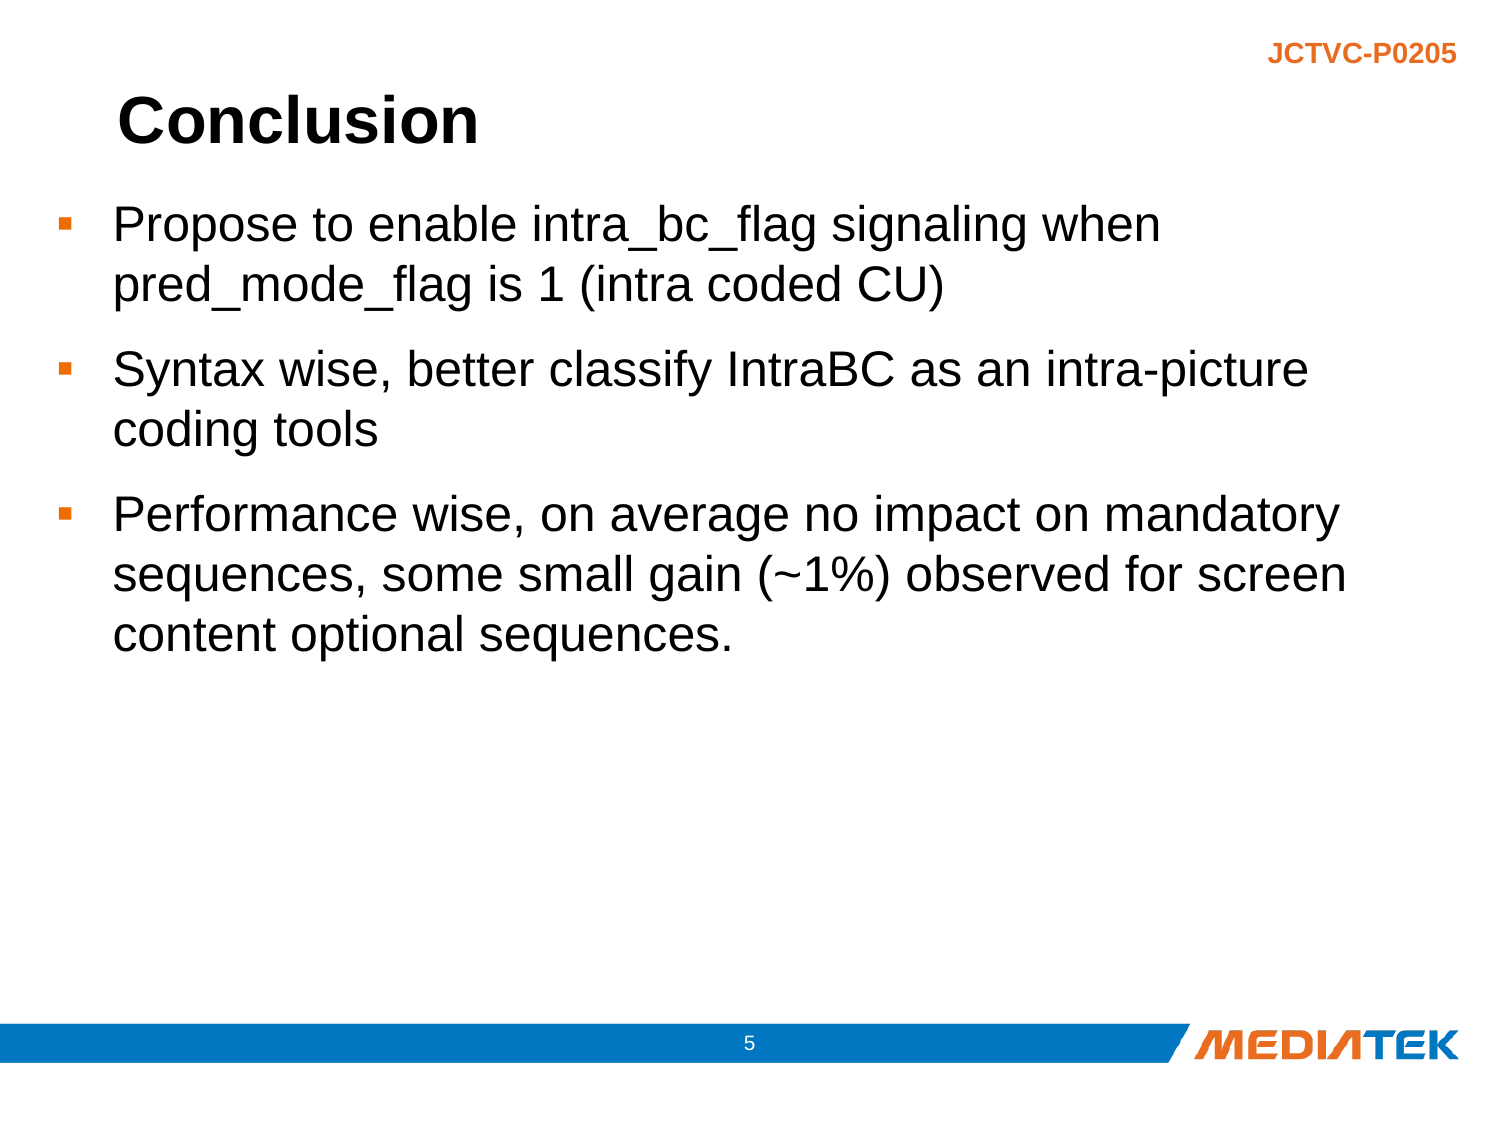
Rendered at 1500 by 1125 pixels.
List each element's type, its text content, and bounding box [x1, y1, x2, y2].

title Conclusion [102, 62, 1426, 172]
list Propose to enable intra_bc_flag signaling when pred_mode_flag is 1 (intra coded CU) Syntax wise, better classify IntraBC as an intra-picture coding tools Performance wise, on average no impact on mandatory sequences, some small gain (~1%) observed for screen content optional sequences. [41, 184, 1459, 998]
picture [0, 1023, 711, 1063]
picture [789, 1023, 1459, 1063]
slide_number 4 [711, 1022, 789, 1090]
